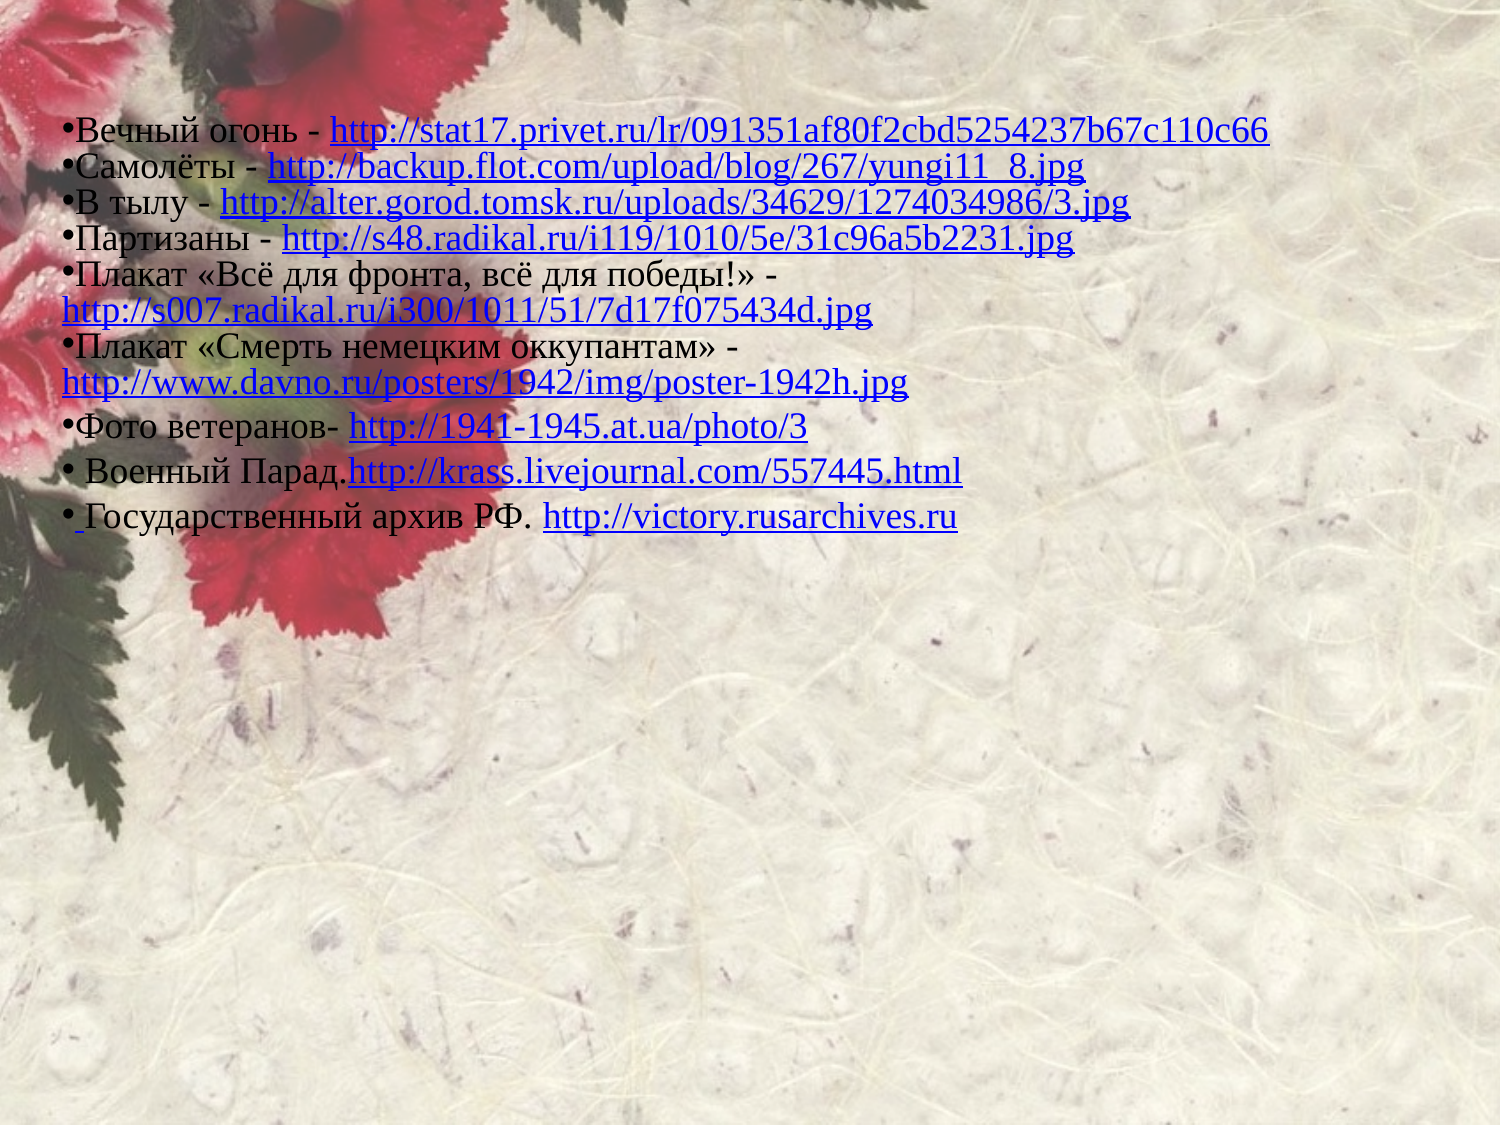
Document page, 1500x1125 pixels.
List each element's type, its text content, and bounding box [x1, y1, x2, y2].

text_box Вечный огонь - http://stat17.privet.ru/lr/091351af80f2cbd5254237b67c110c66 Самолёты - http://backup.flot.com/upload/blog/267/yungi11_8.jpg В тылу - http://alter.gorod.tomsk.ru/uploads/34629/1274034986/3.jpg Партизаны - http://s48.radikal.ru/i119/1010/5e/31c96a5b2231.jpg Плакат «Всё для фронта, всё для победы!» - http://s007.radikal.ru/i300/1011/51/7d17f075434d.jpg Плакат «Смерть немецким оккупантам» - http://www.davno.ru/posters/1942/img/poster-1942h.jpg Фото ветеранов- http://1941-1945.at.ua/photo/3 Военный Парад.http://krass.livejournal.com/557445.html Государственный архив РФ. http://victory.rusarchives.ru [46, 61, 1418, 544]
